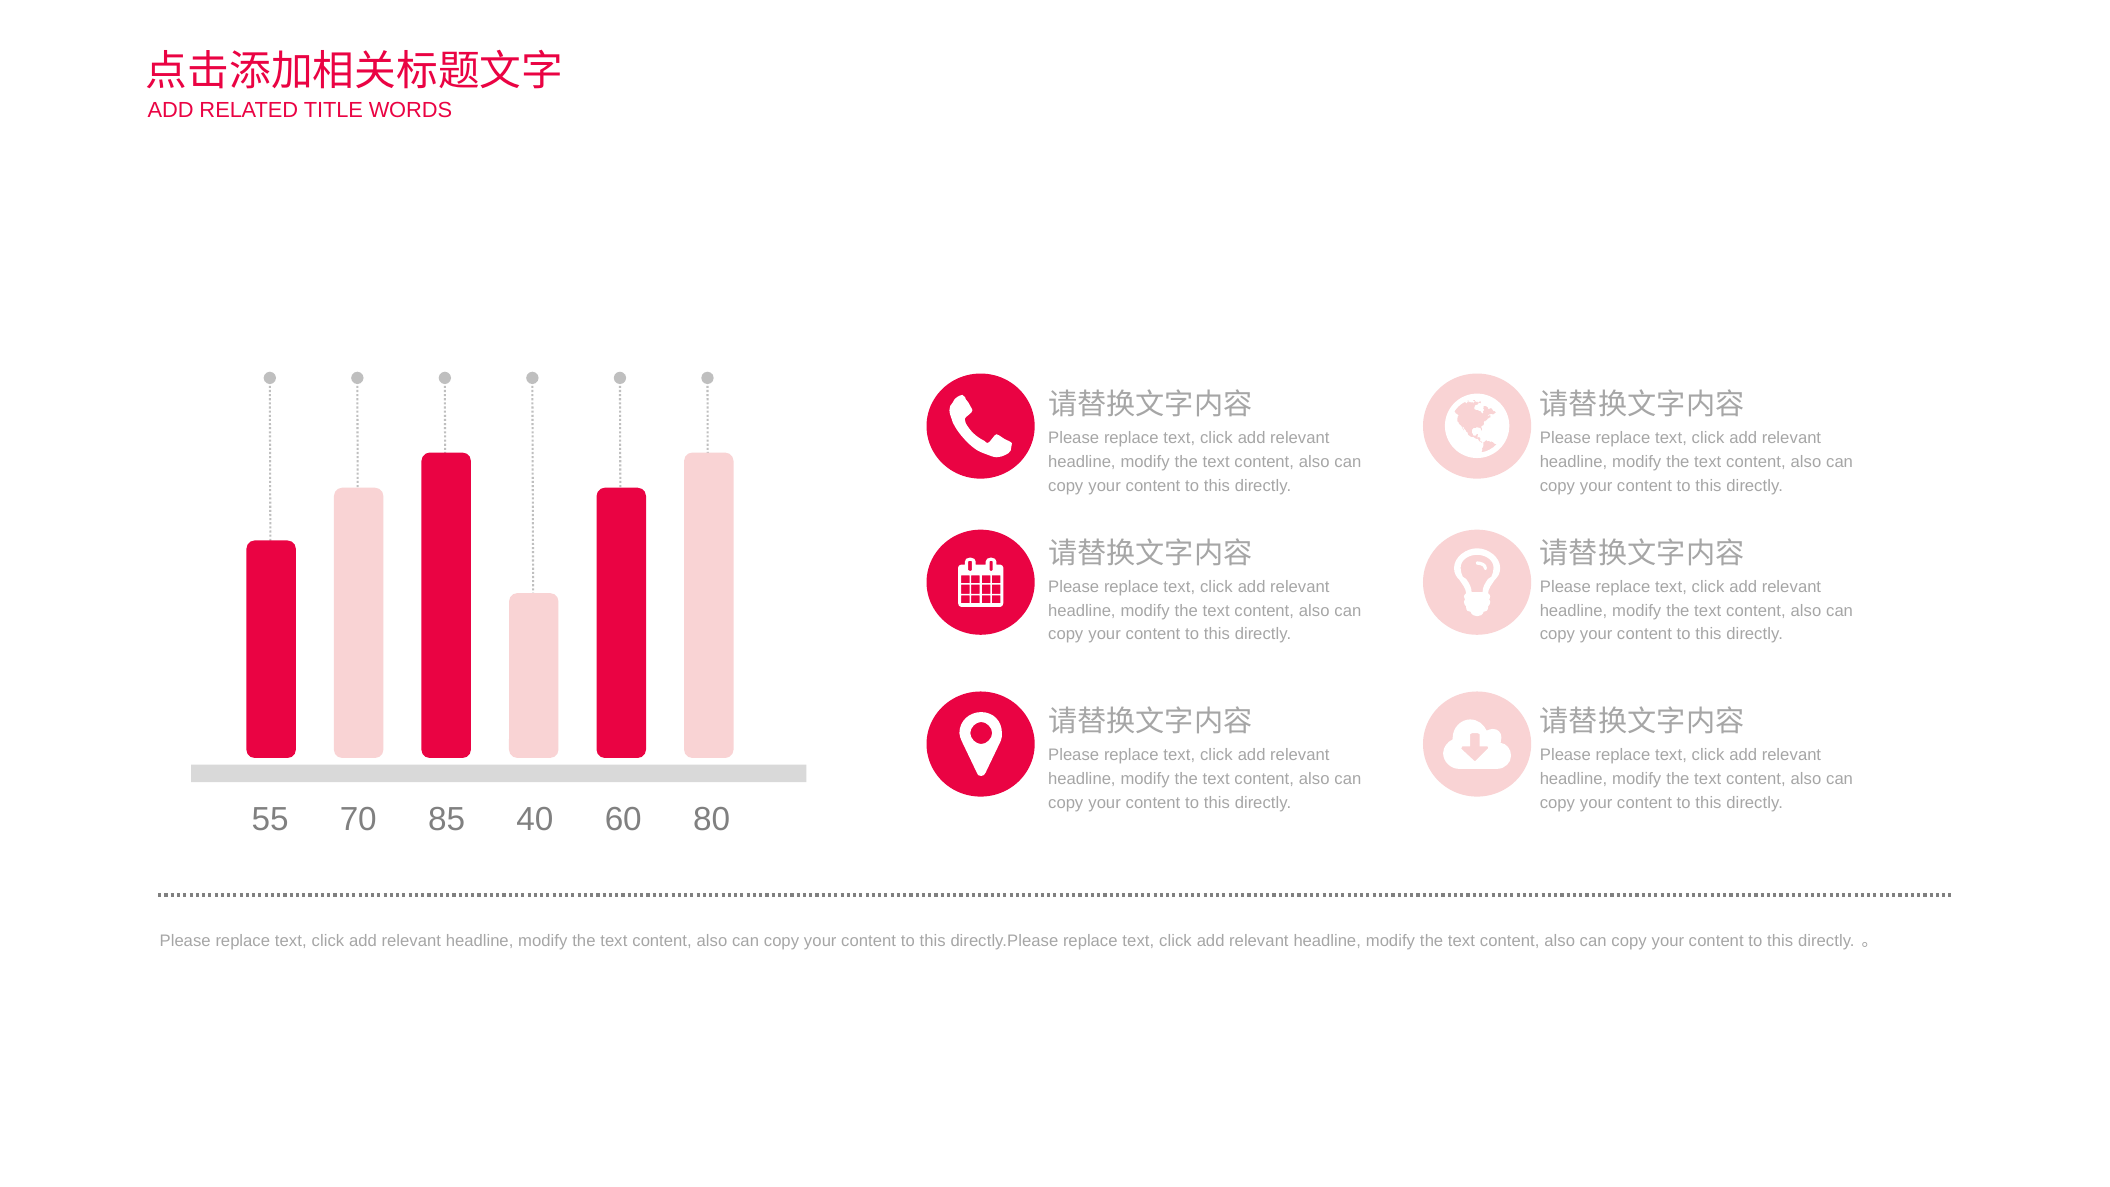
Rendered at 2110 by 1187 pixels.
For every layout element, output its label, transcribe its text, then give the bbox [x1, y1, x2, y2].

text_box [333, 377, 384, 758]
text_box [1422, 529, 1532, 635]
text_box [421, 377, 471, 758]
text_box [190, 763, 807, 783]
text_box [684, 377, 734, 758]
text_box 70 [339, 789, 377, 837]
text_box 点击添加相关标题文字 [145, 43, 564, 95]
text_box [1048, 695, 1383, 811]
text_box 55 [251, 789, 289, 837]
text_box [1539, 695, 1874, 811]
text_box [1048, 527, 1383, 643]
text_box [246, 377, 296, 758]
text_box ADD RELATED TITLE WORDS [147, 96, 453, 123]
text_box 60 [604, 789, 642, 837]
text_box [1539, 378, 1874, 494]
text_box 80 [692, 789, 731, 837]
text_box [596, 377, 646, 758]
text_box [926, 529, 1035, 635]
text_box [1422, 691, 1532, 797]
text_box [1048, 378, 1392, 494]
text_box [509, 377, 559, 758]
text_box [1422, 373, 1532, 479]
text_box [926, 373, 1035, 479]
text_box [1539, 527, 1874, 643]
text_box Please replace text, click add relevant headline, modify the text content, also can copy your content to this directly.Please replace text, click add relevant headline, modify the text content, also can copy your content to this directly.。 [159, 925, 1950, 950]
text_box 40 [516, 789, 554, 837]
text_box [926, 691, 1035, 797]
text_box 85 [428, 789, 466, 837]
